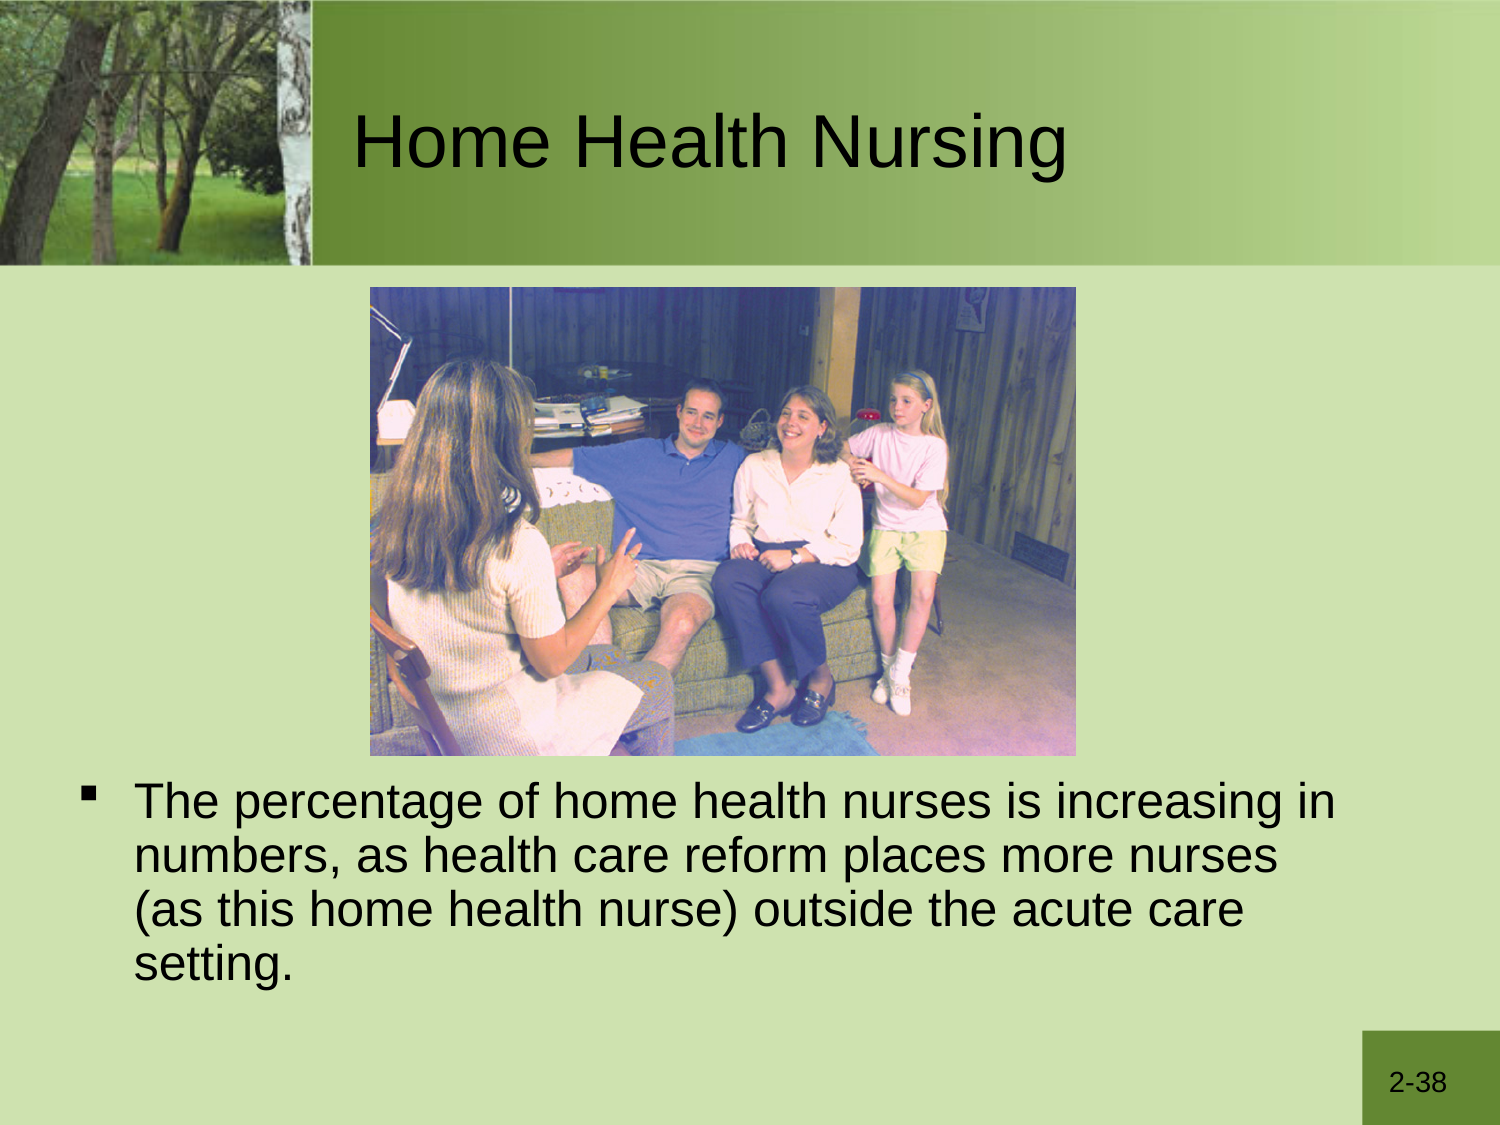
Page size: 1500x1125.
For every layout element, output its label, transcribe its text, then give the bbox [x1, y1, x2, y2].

title Home Health Nursing [337, 24, 1438, 250]
picture [0, 0, 1500, 1125]
slide_number 2-38 [1149, 1031, 1463, 1107]
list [369, 287, 1076, 756]
list The percentage of home health nurses is increasing in numbers, as health care reform places more nurses (as this home health nurse) outside the acute care setting. [62, 767, 1375, 1000]
